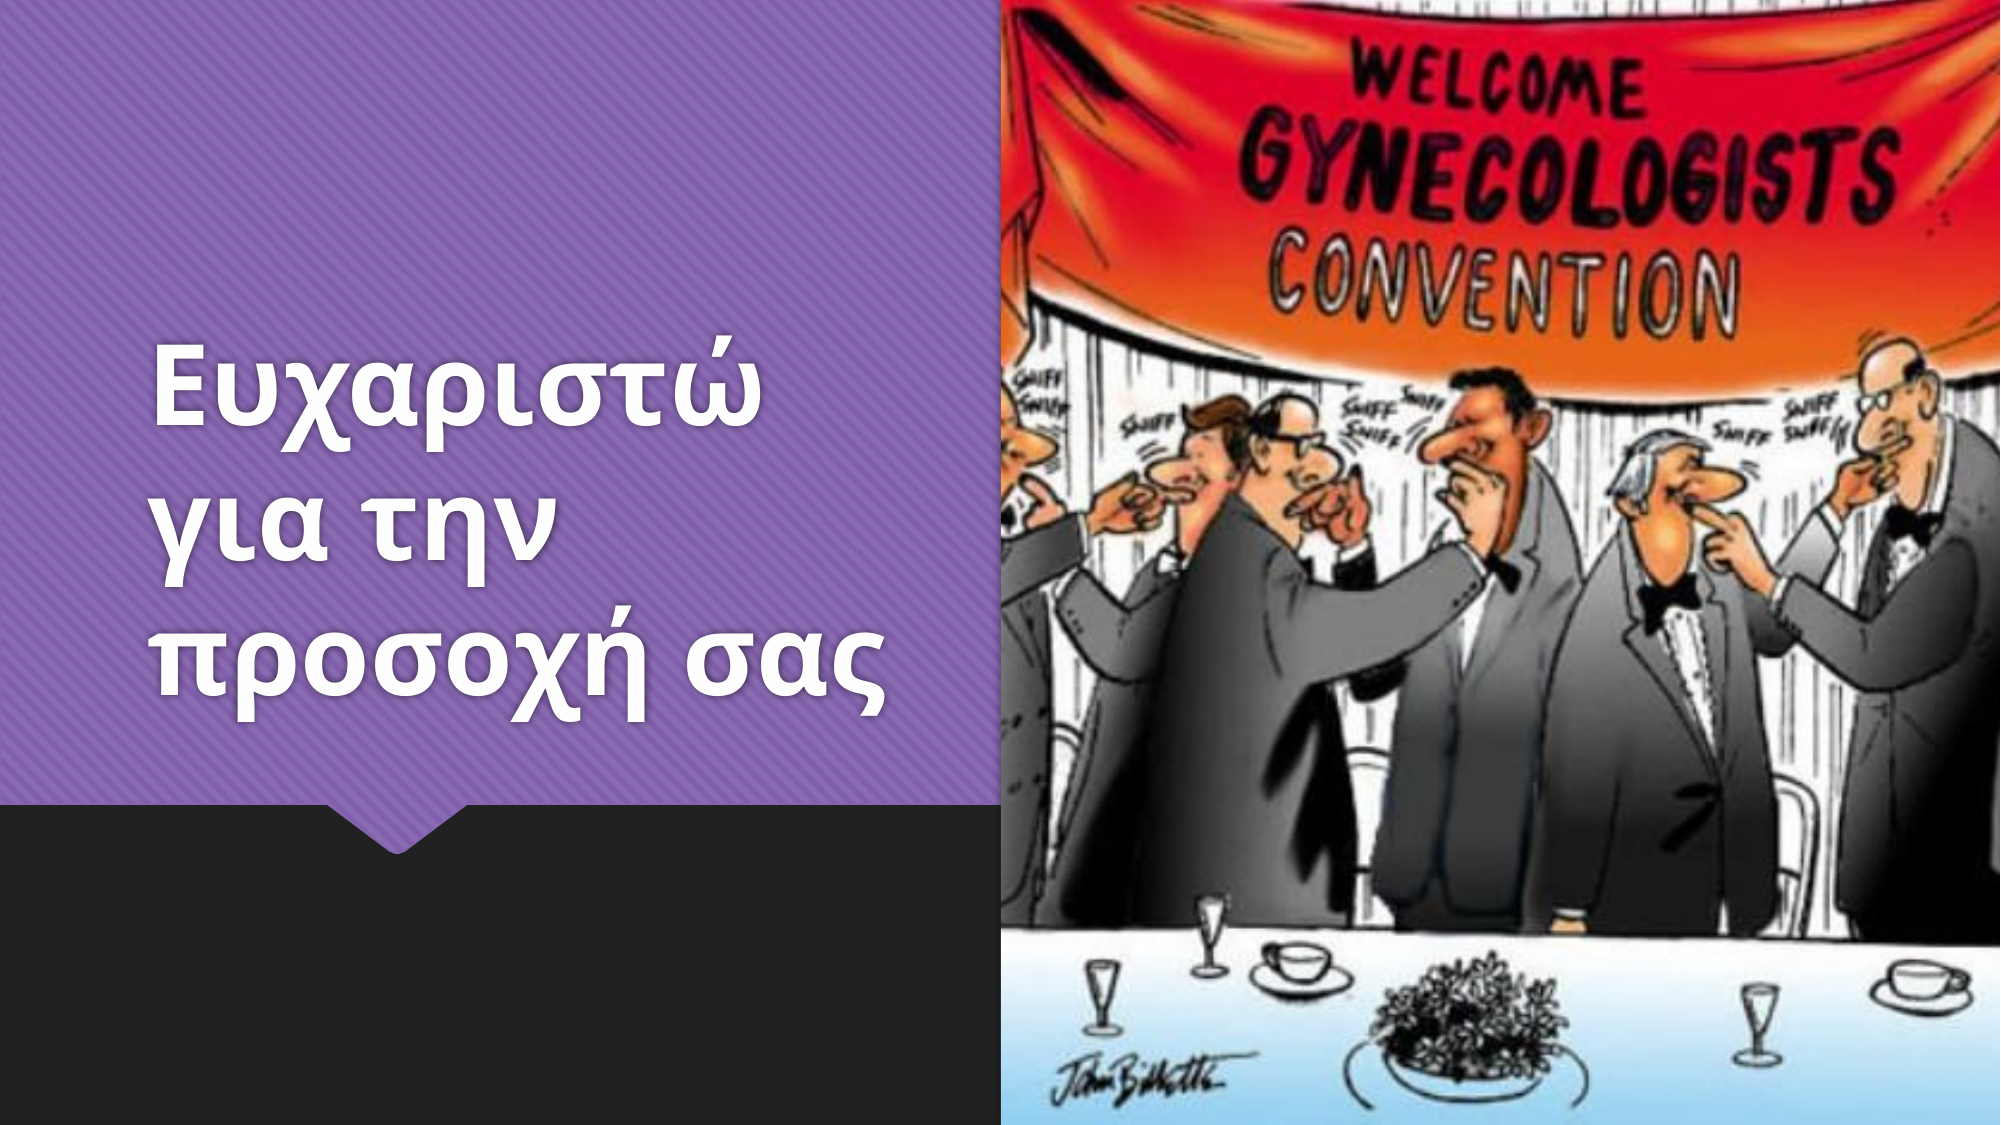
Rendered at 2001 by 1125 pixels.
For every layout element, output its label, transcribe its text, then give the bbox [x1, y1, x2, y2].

text_box [0, 0, 994, 854]
title Ευχαριστώ για την προσοχή σας [132, 104, 947, 726]
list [1000, 0, 2000, 1125]
